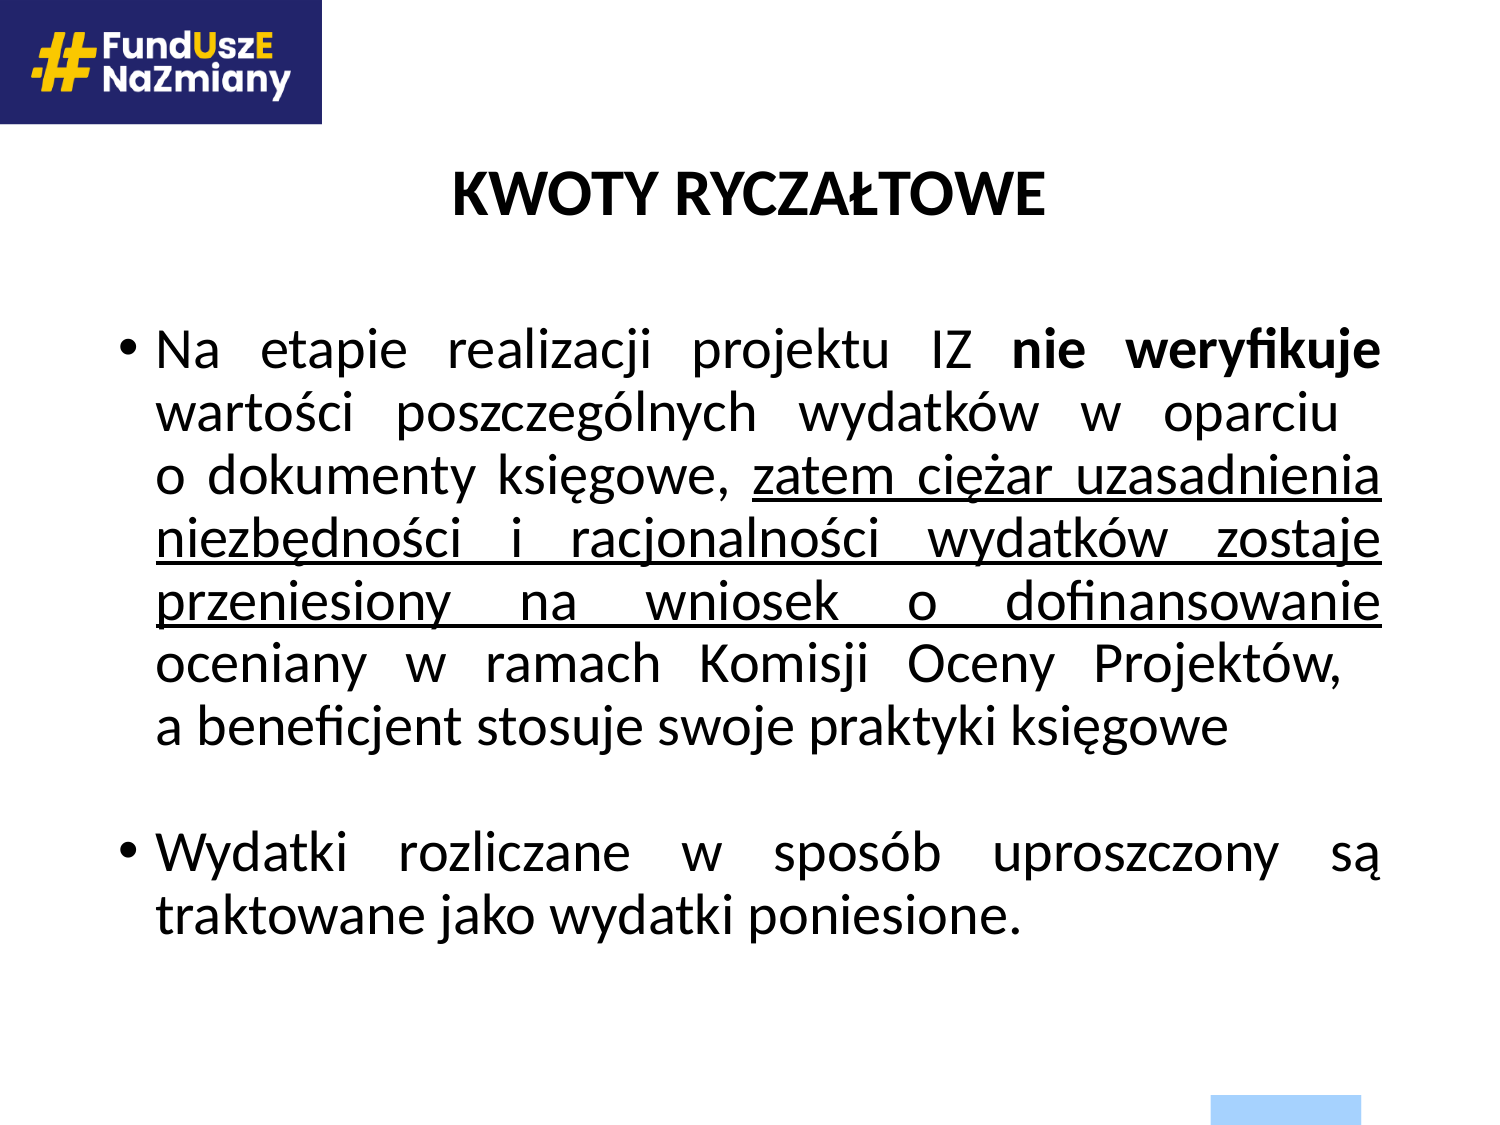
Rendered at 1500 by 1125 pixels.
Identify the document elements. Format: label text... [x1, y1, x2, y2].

picture [0, 0, 1500, 1125]
title KWOTY RYCZAŁTOWE [103, 121, 1397, 266]
list Na etapie realizacji projektu IZ nie weryfikuje wartości poszczególnych wydatków w oparciu o dokumenty księgowe, zatem ciężar uzasadnienia niezbędności i racjonalności wydatków zostaje przeniesiony na wniosek o dofinansowanie oceniany w ramach Komisji Oceny Projektów, a beneficjent stosuje swoje praktyki księgowe Wydatki rozliczane w sposób uproszczony są traktowane jako wydatki poniesione. [103, 310, 1397, 1048]
